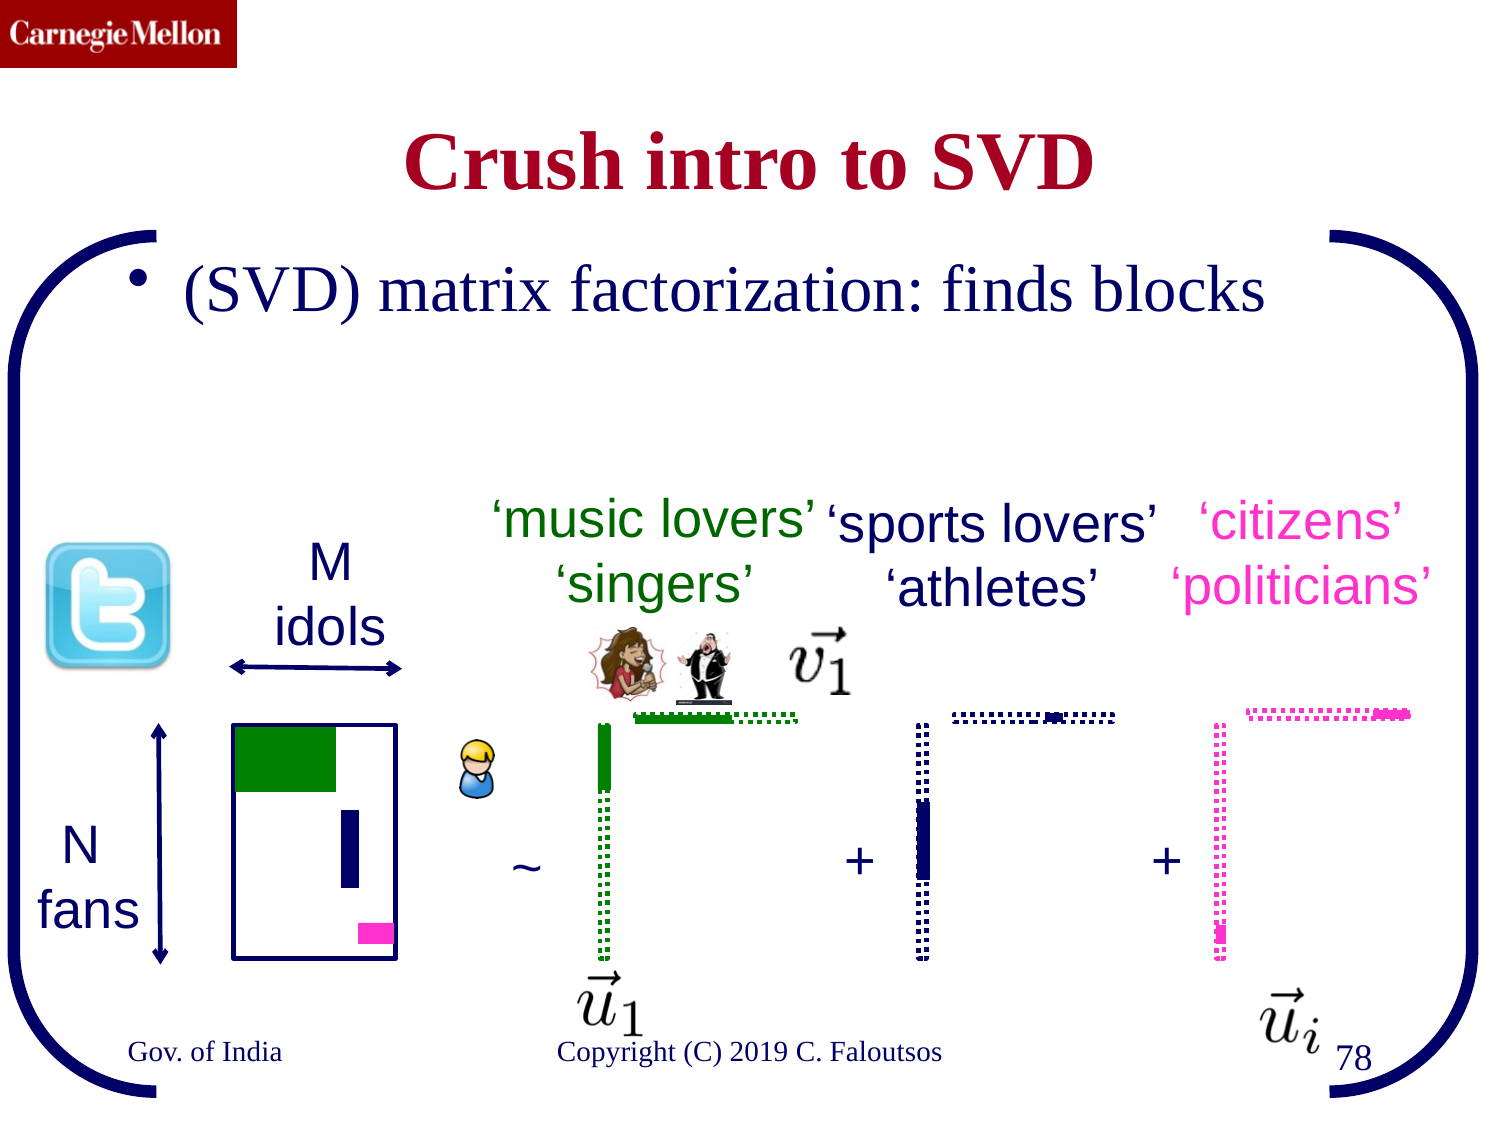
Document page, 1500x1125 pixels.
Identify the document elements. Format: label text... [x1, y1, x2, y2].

picture [586, 625, 669, 702]
footer Copyright (C) 2019 C. Faloutsos [512, 1024, 988, 1101]
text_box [233, 710, 1410, 959]
slide_number 78 [1074, 1024, 1388, 1101]
picture [0, 0, 237, 68]
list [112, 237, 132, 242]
text_box [13, 236, 1473, 1092]
picture [1259, 987, 1320, 1055]
slide_number Gov. of India [112, 1024, 426, 1101]
picture [788, 625, 854, 695]
title Crush intro to SVD [112, 99, 1388, 213]
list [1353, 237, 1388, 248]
picture [459, 738, 495, 800]
picture [576, 970, 644, 1038]
picture [676, 632, 732, 706]
picture [40, 539, 176, 675]
